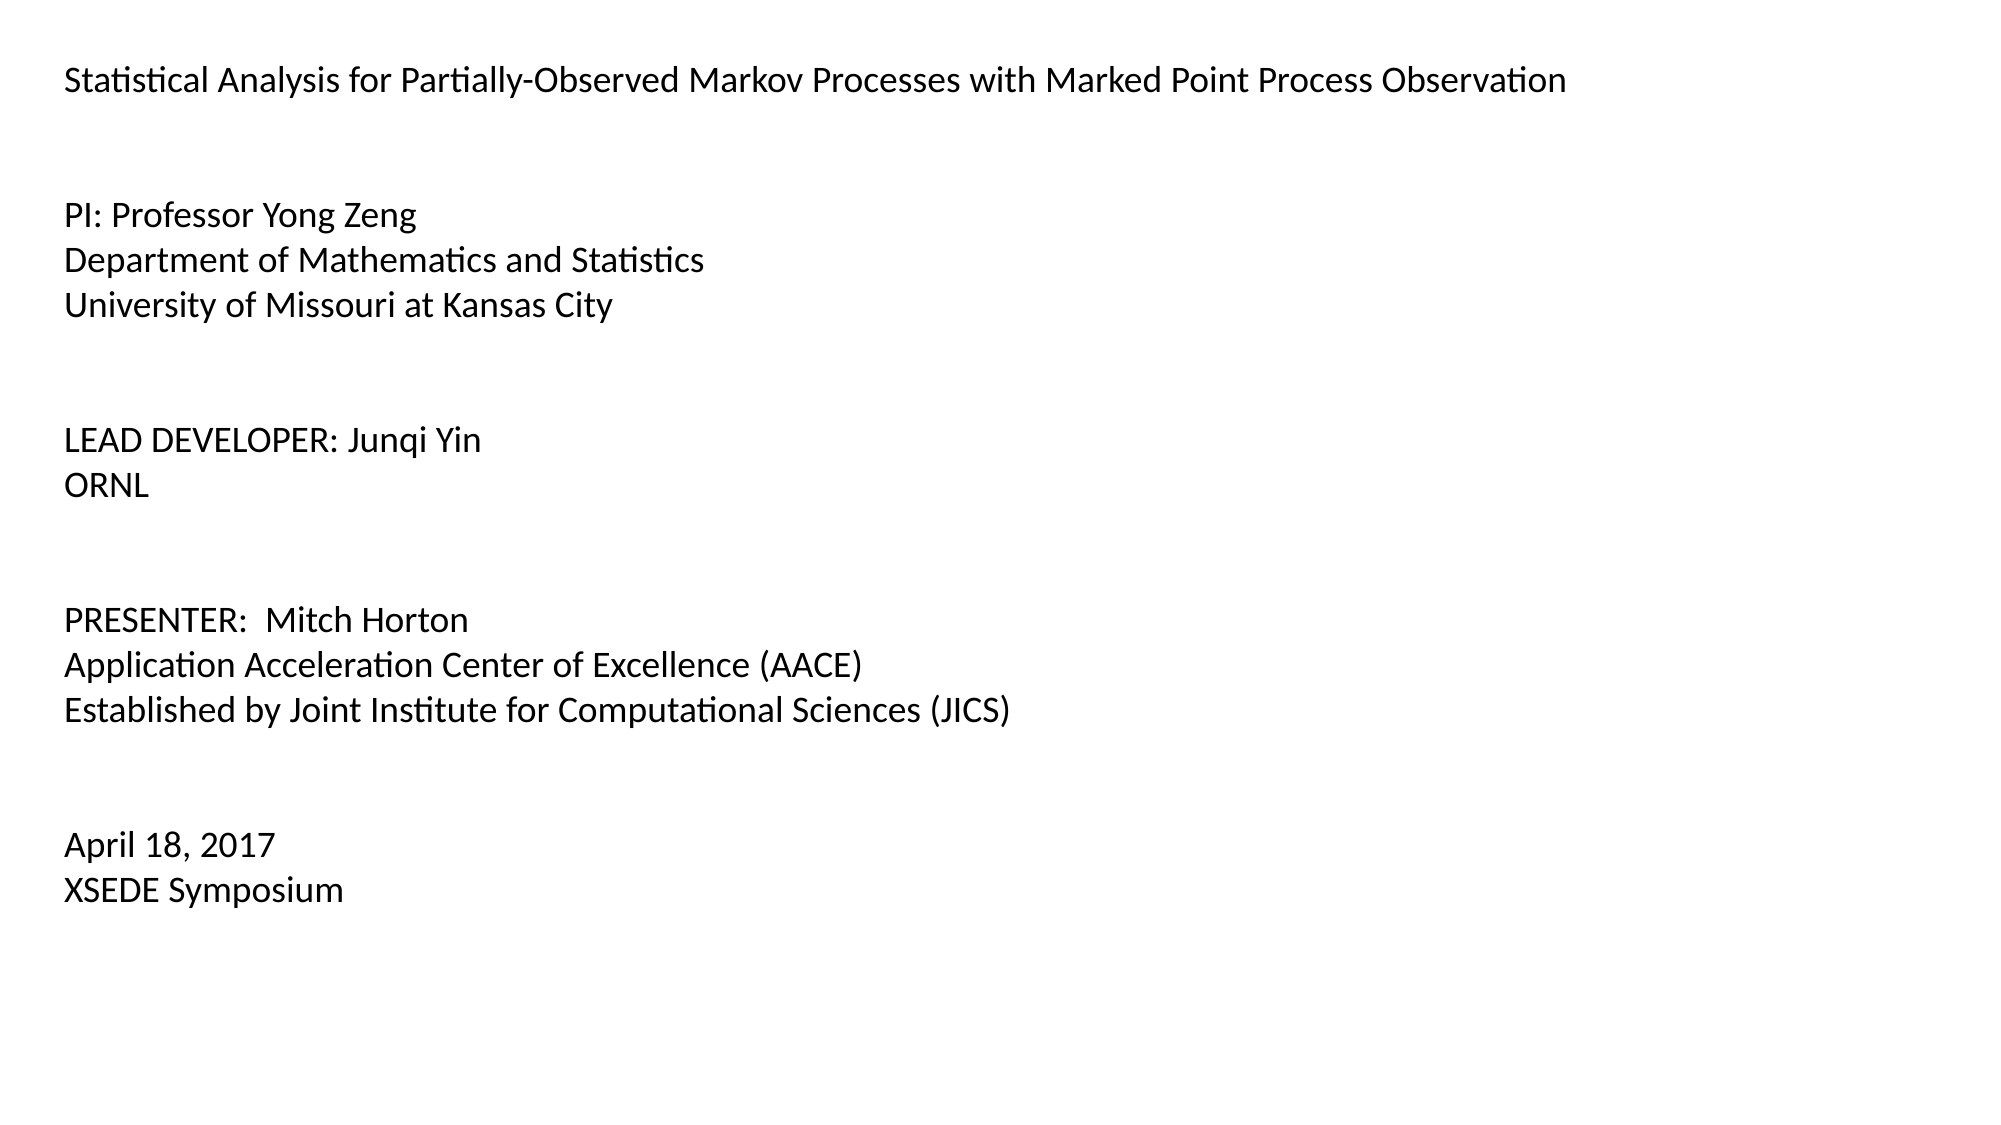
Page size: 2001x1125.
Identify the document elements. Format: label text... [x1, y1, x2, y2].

text_box Statistical Analysis for Partially-Observed Markov Processes with Marked Point Process Observation PI: Professor Yong Zeng Department of Mathematics and Statistics University of Missouri at Kansas City LEAD DEVELOPER: Junqi Yin ORNL PRESENTER: Mitch Horton Application Acceleration Center of Excellence (AACE) Established by Joint Institute for Computational Sciences (JICS) April 18, 2017 XSEDE Symposium [49, 47, 1584, 963]
